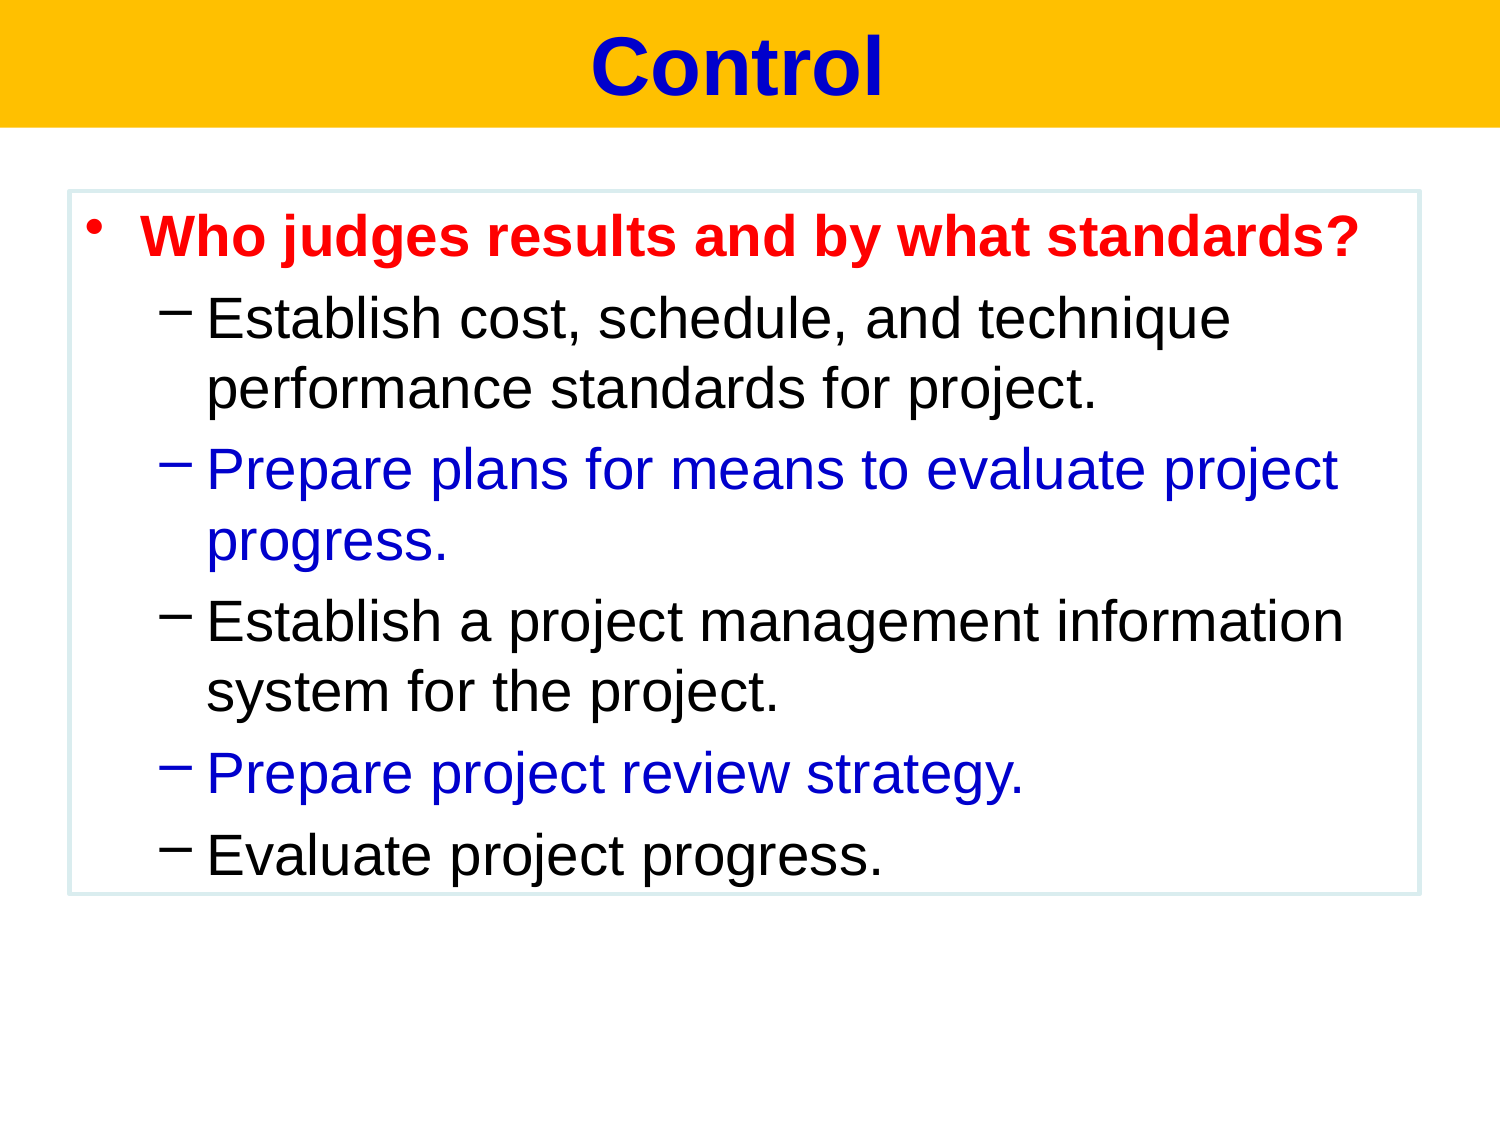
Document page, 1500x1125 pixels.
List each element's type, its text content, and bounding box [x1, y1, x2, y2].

list Who judges results and by what standards? Establish cost, schedule, and technique performance standards for project. Prepare plans for means to evaluate project progress. Establish a project management information system for the project. Prepare project review strategy. Evaluate project progress. [67, 189, 1422, 896]
text_box Control [0, 0, 1500, 128]
